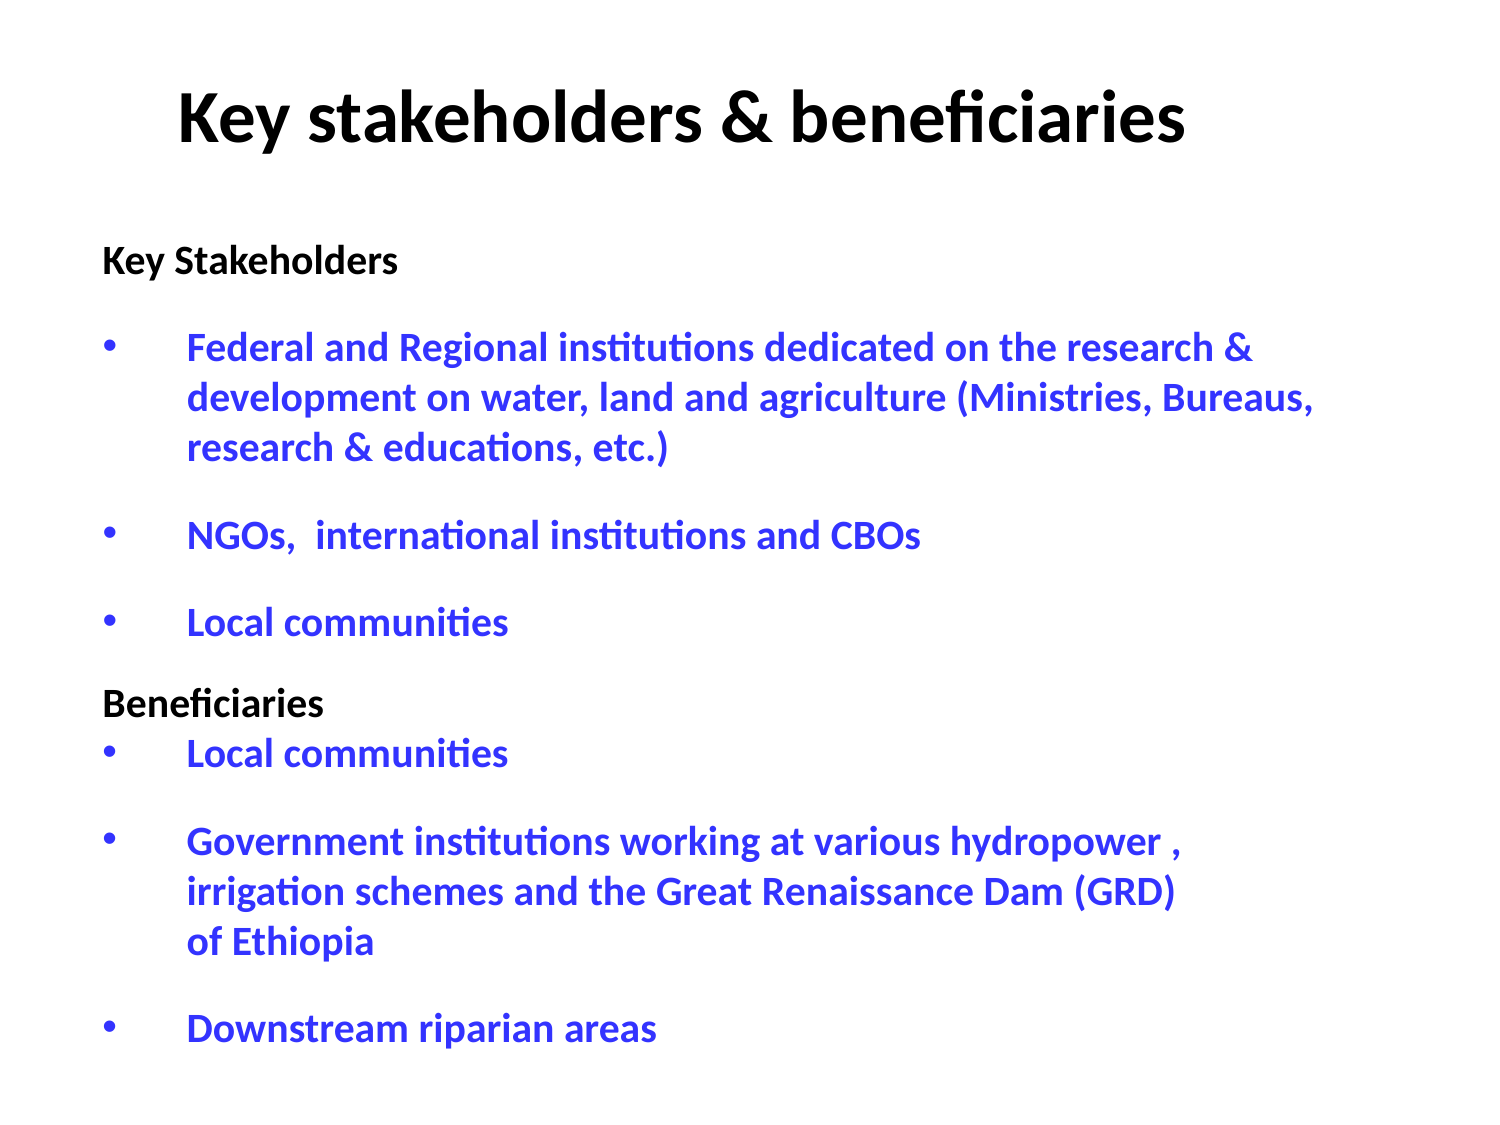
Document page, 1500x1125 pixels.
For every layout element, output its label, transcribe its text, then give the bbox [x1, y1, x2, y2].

text_box Beneficiaries Local communities Government institutions working at various hydropower , irrigation schemes and the Great Renaissance Dam (GRD) of Ethiopia Downstream riparian areas [87, 668, 1225, 1059]
subtitle Key Stakeholders Federal and Regional institutions dedicated on the research & development on water, land and agriculture (Ministries, Bureaus, research & educations, etc.) NGOs, international institutions and CBOs Local communities [87, 224, 1338, 663]
title Key stakeholders & beneficiaries [62, 62, 1338, 163]
